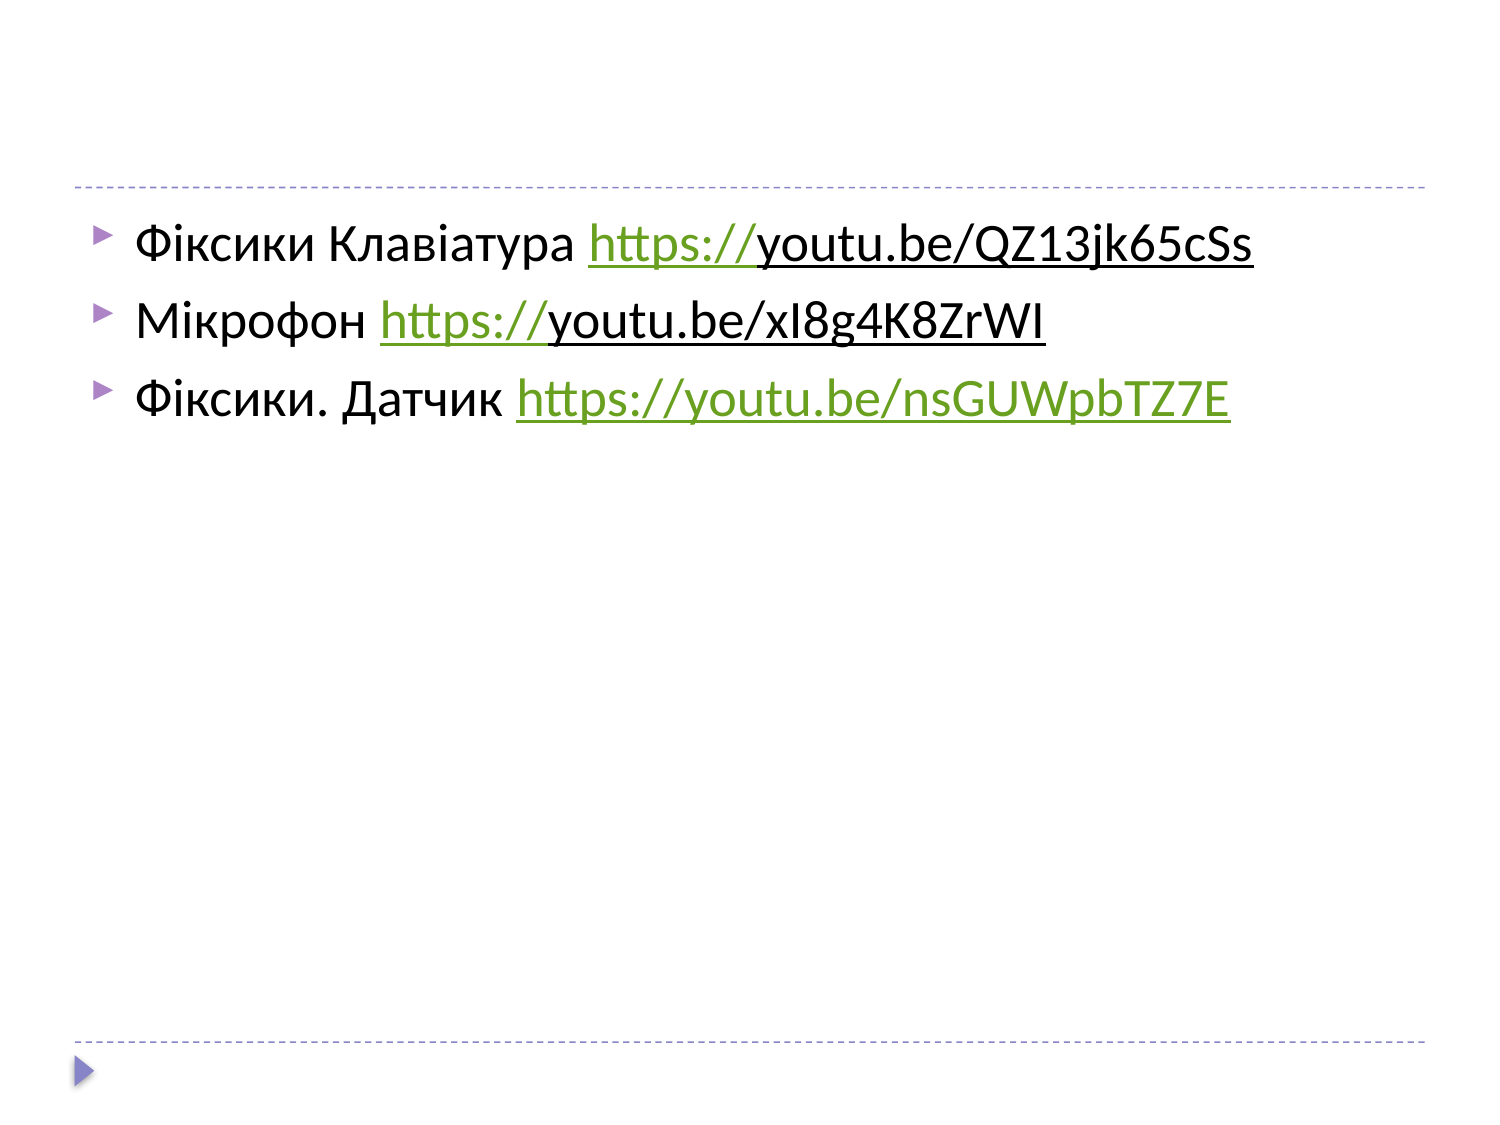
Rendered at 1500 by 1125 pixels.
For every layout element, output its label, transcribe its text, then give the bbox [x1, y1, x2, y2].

list Фіксики Клавіатура https://youtu.be/QZ13jk65cSs Мікрофон https://youtu.be/xI8g4K8ZrWI Фіксики. Датчик https://youtu.be/nsGUWpbTZ7E [75, 200, 1425, 1010]
